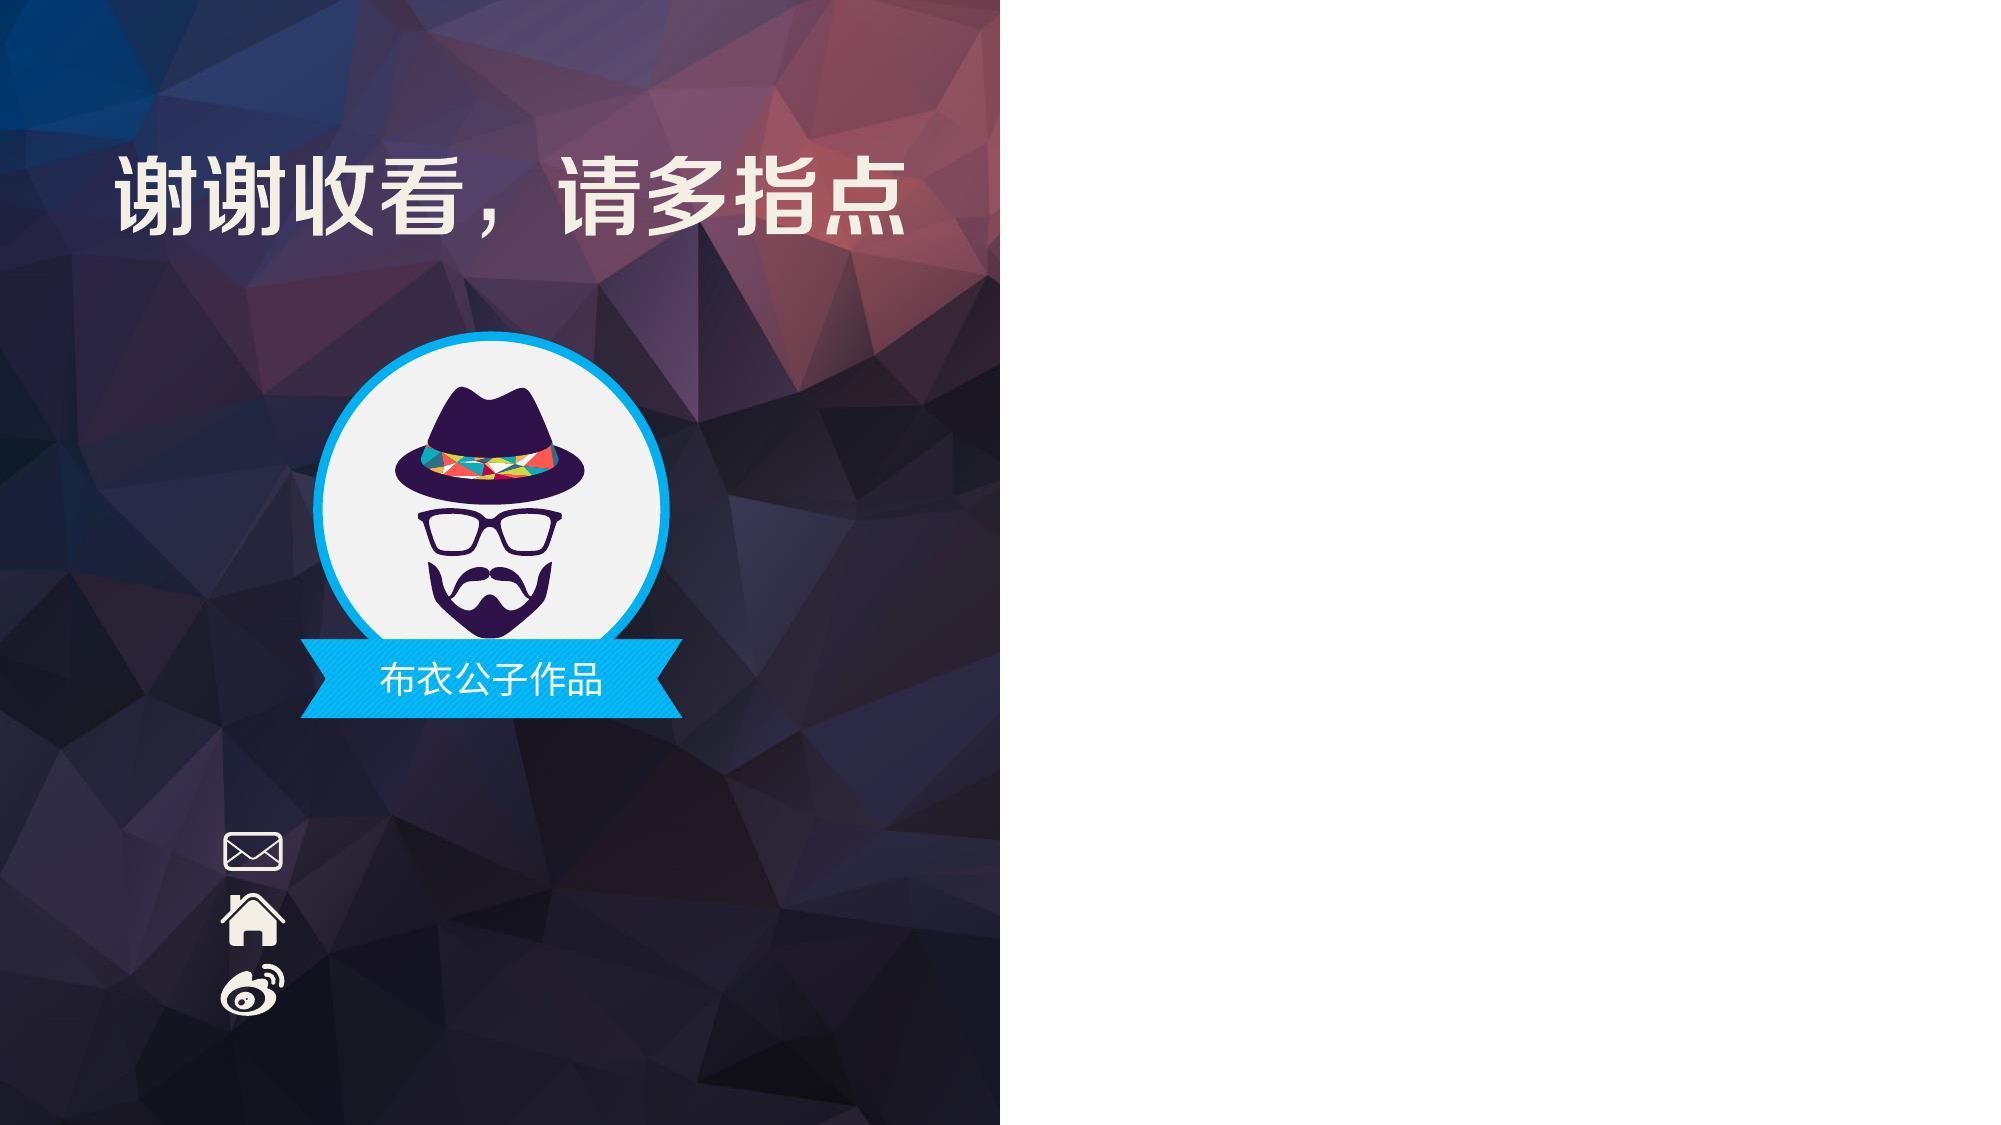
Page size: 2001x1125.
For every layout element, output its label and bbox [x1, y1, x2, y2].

text_box [220, 892, 286, 947]
picture [0, 0, 1001, 1125]
text_box [114, 155, 905, 239]
text_box [220, 962, 286, 1017]
text_box [317, 335, 666, 684]
